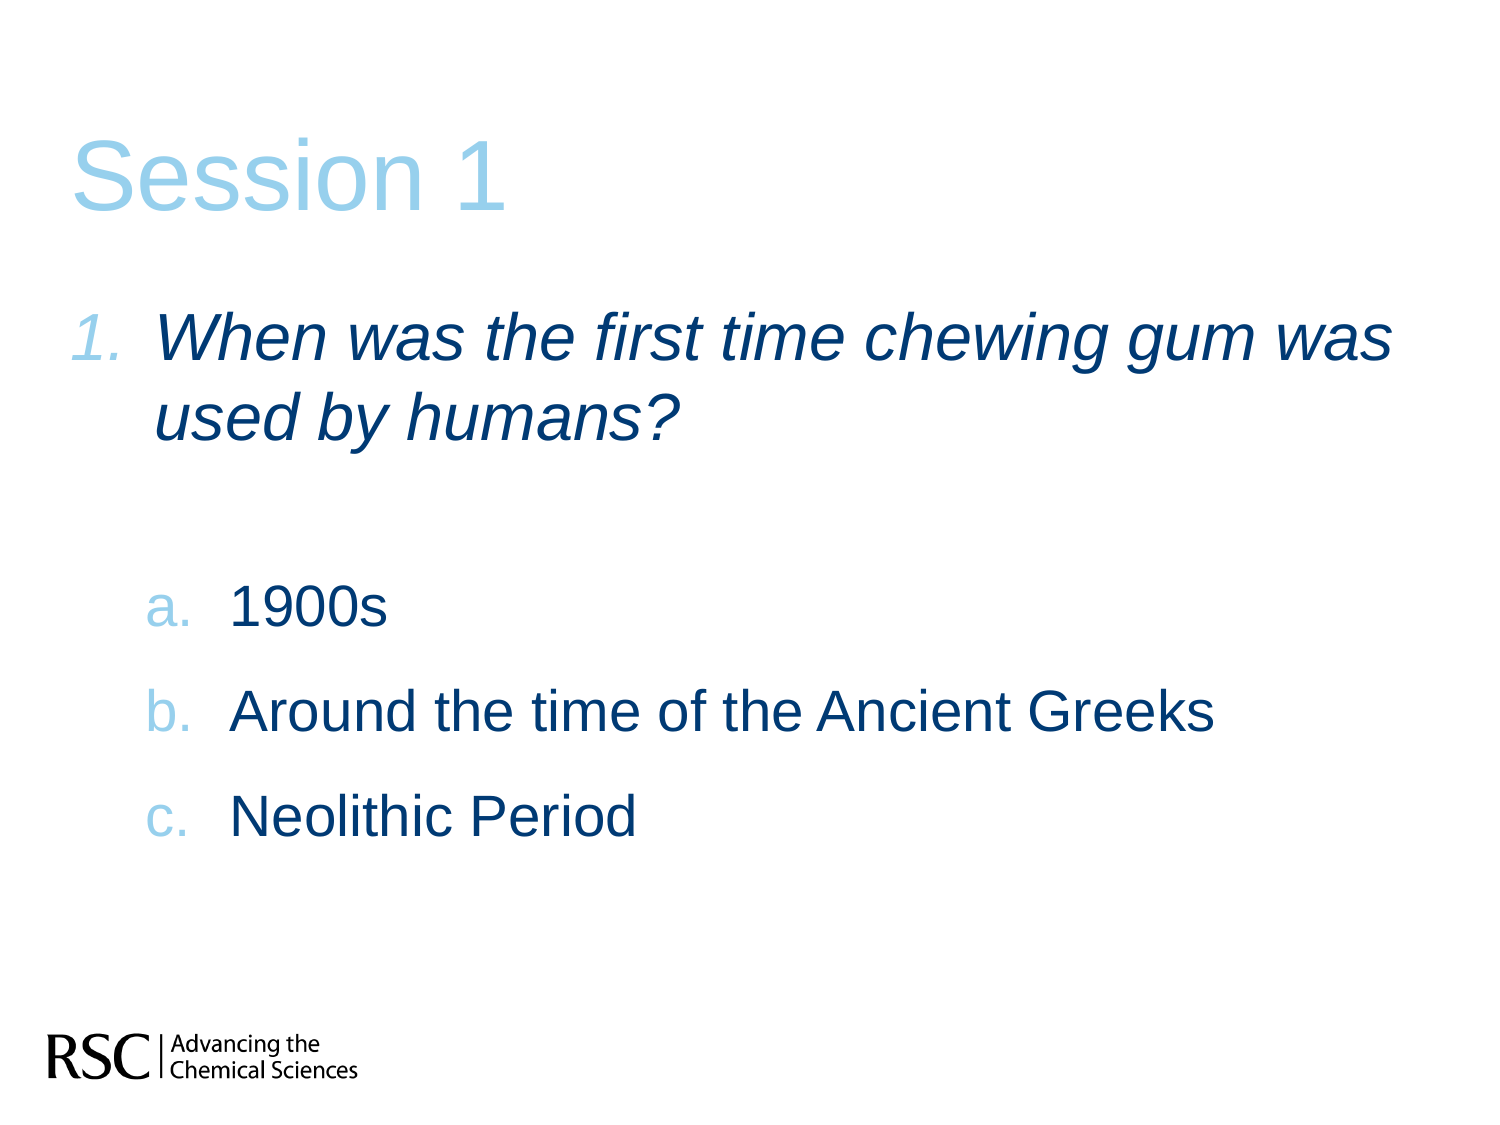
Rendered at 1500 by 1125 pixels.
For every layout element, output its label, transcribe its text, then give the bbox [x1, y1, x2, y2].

subtitle When was the first time chewing gum was used by humans? 1900s Around the time of the Ancient Greeks Neolithic Period [55, 285, 1438, 967]
title Session 1 [55, 49, 1438, 238]
